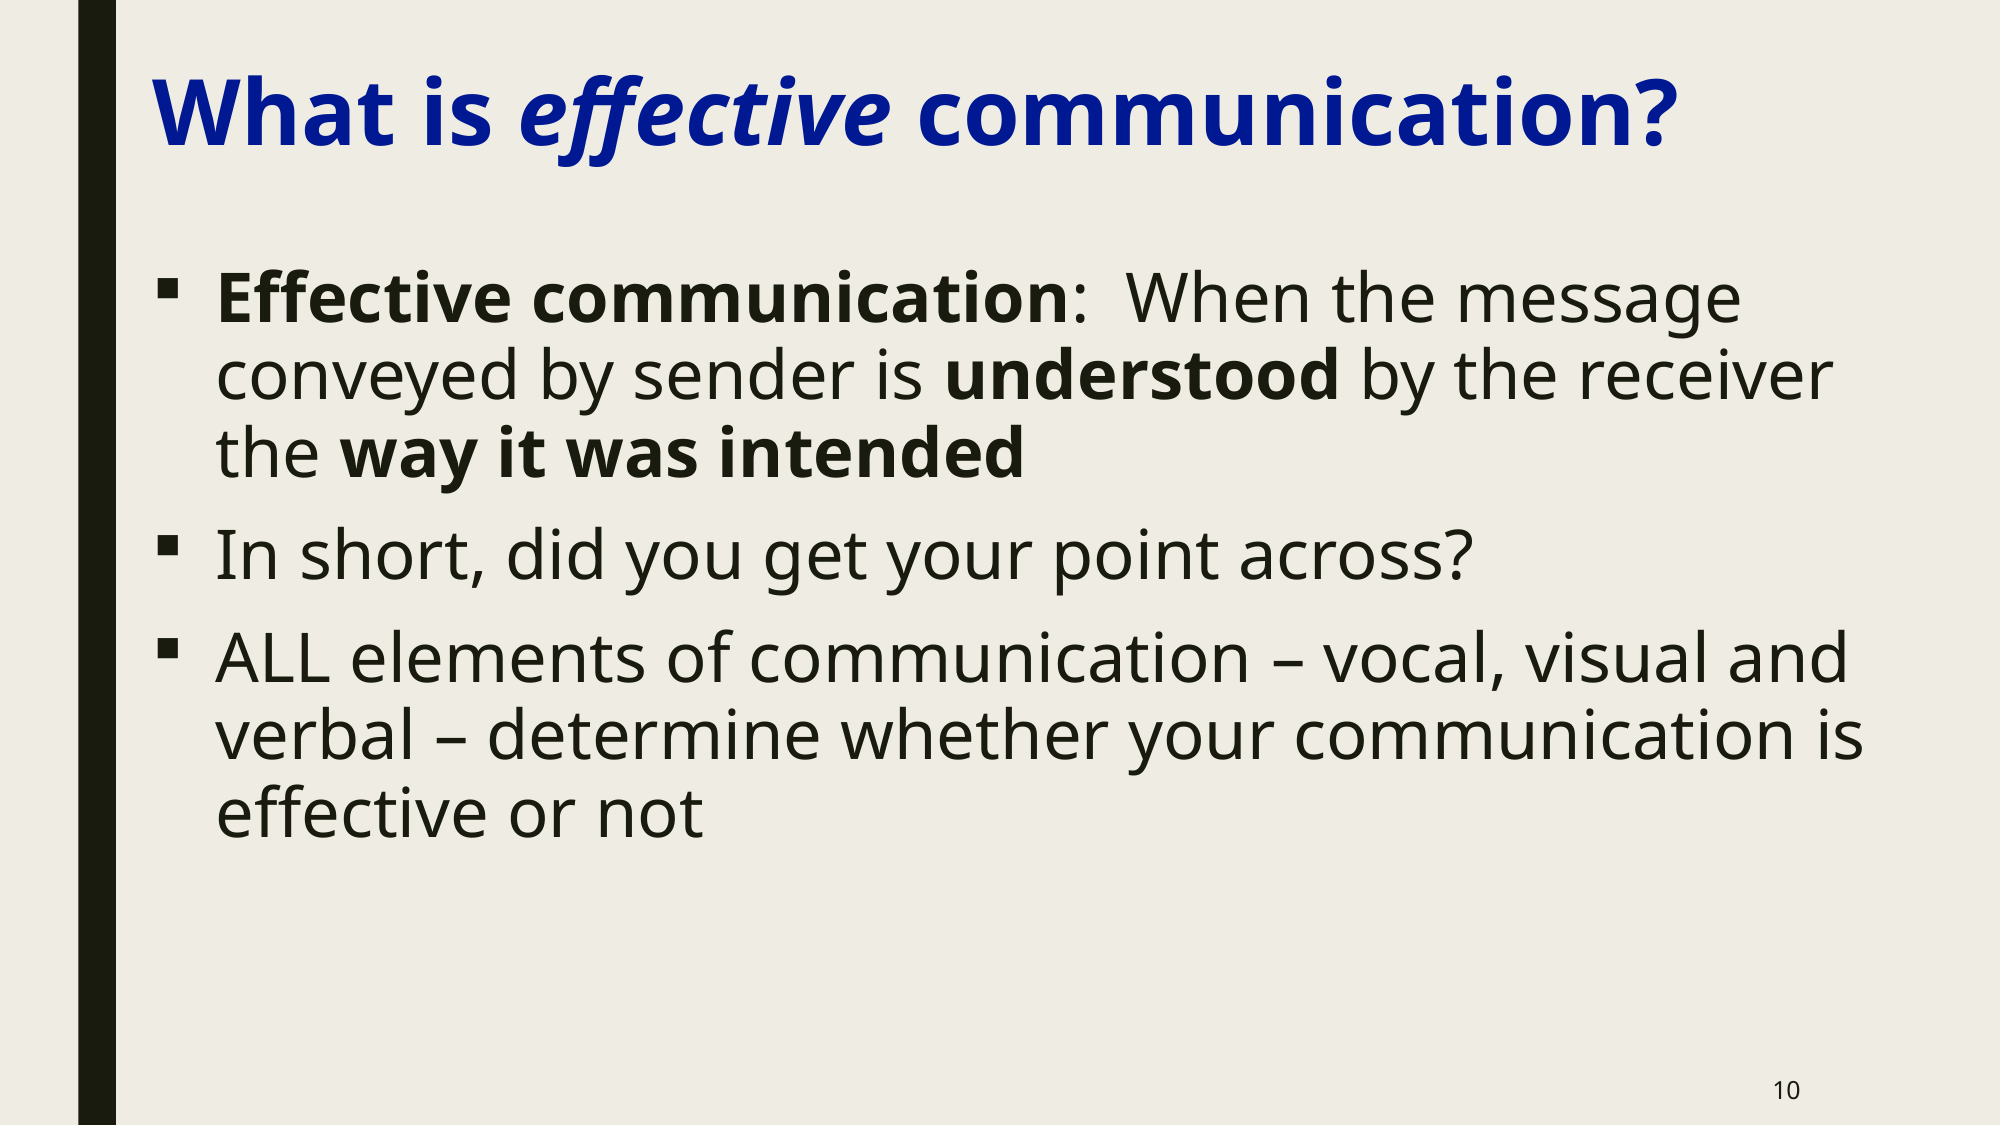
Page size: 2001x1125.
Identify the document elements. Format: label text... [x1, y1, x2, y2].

list Effective communication: When the message conveyed by sender is understood by the receiver the way it was intended In short, did you get your point across? ALL elements of communication – vocal, visual and verbal – determine whether your communication is effective or not [137, 253, 1905, 1014]
title What is effective communication? [137, 59, 1863, 190]
slide_number 10 [1553, 1058, 1816, 1125]
